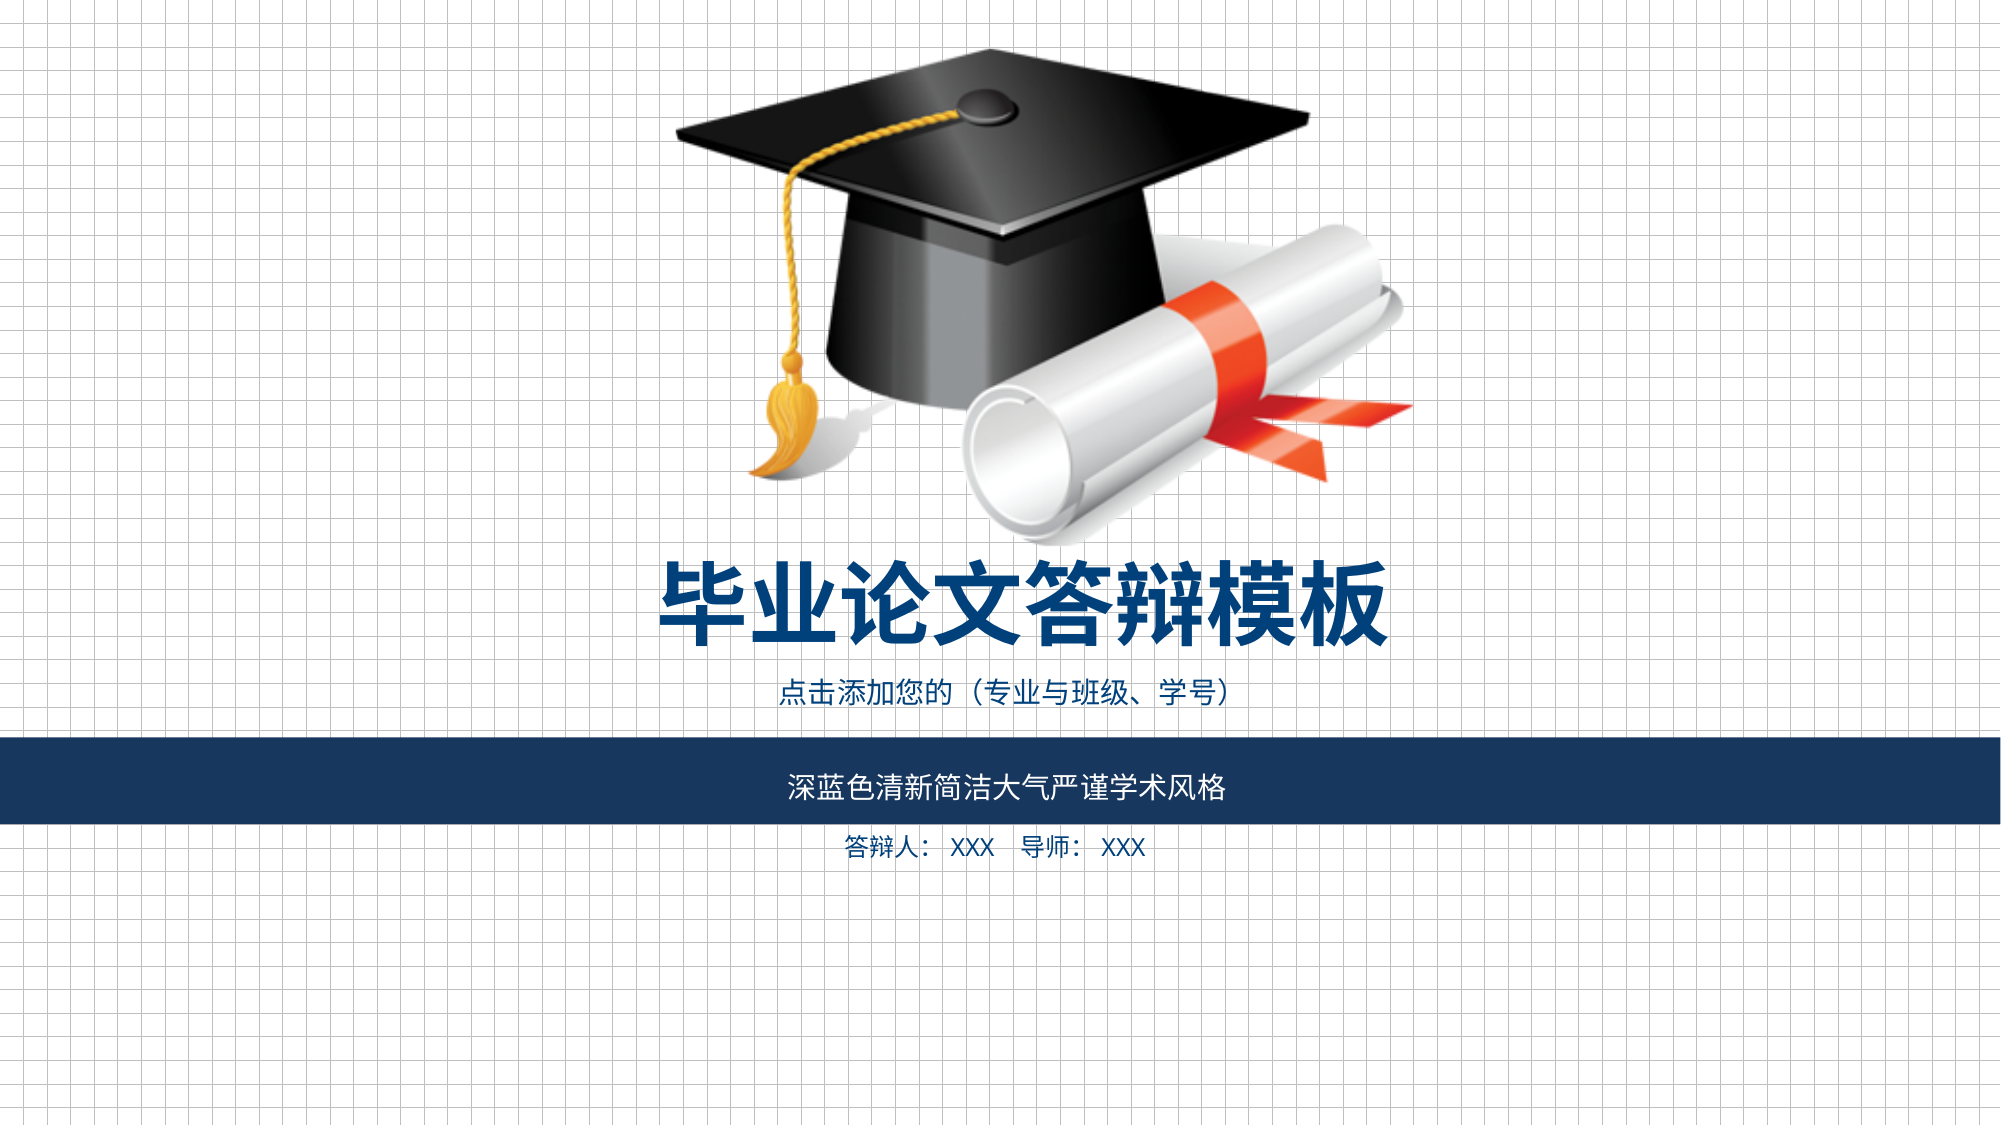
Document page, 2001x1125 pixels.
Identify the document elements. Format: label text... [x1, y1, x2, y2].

text_box 深蓝色清新简洁大气严谨学术风格 [772, 761, 1473, 812]
text_box 毕业论文答辩模板 [590, 576, 1430, 735]
picture [492, 0, 1497, 568]
text_box 答辩人：XXX 导师：XXX [830, 824, 1237, 869]
text_box [0, 735, 2001, 826]
text_box 点击添加您的（专业与班级、学号） [763, 667, 1508, 717]
